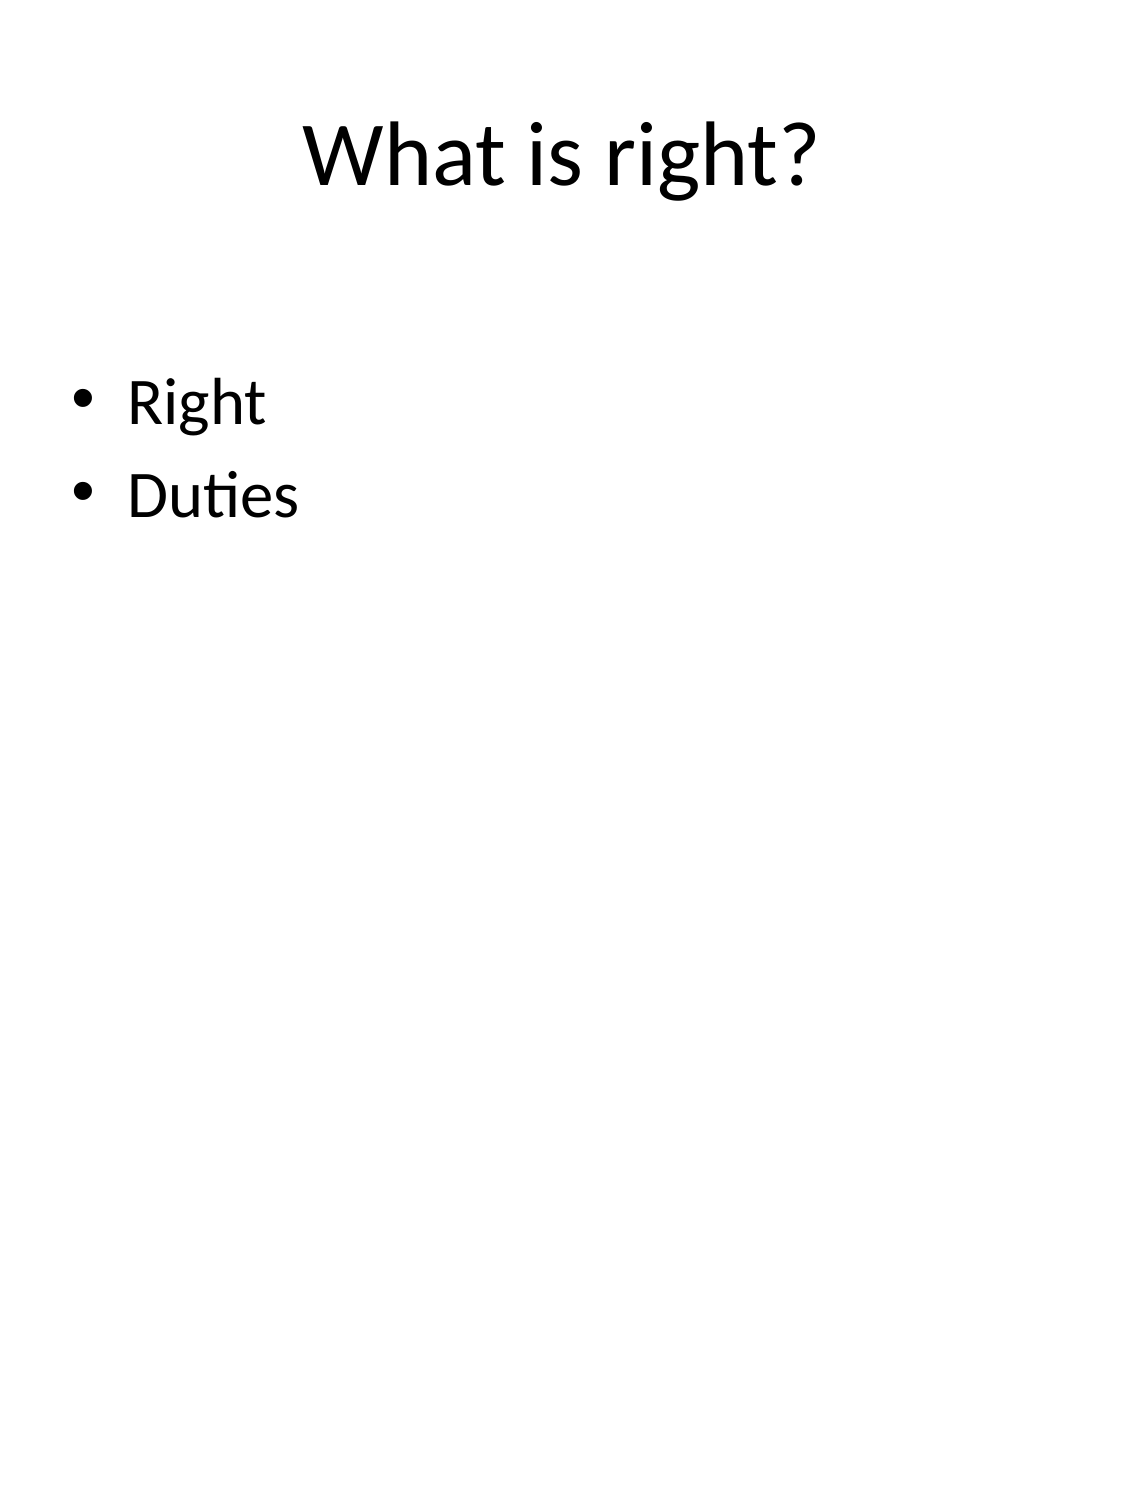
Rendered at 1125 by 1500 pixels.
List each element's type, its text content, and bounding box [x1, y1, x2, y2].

title What is right? [56, 60, 1069, 238]
list Right Duties [56, 350, 1069, 1340]
